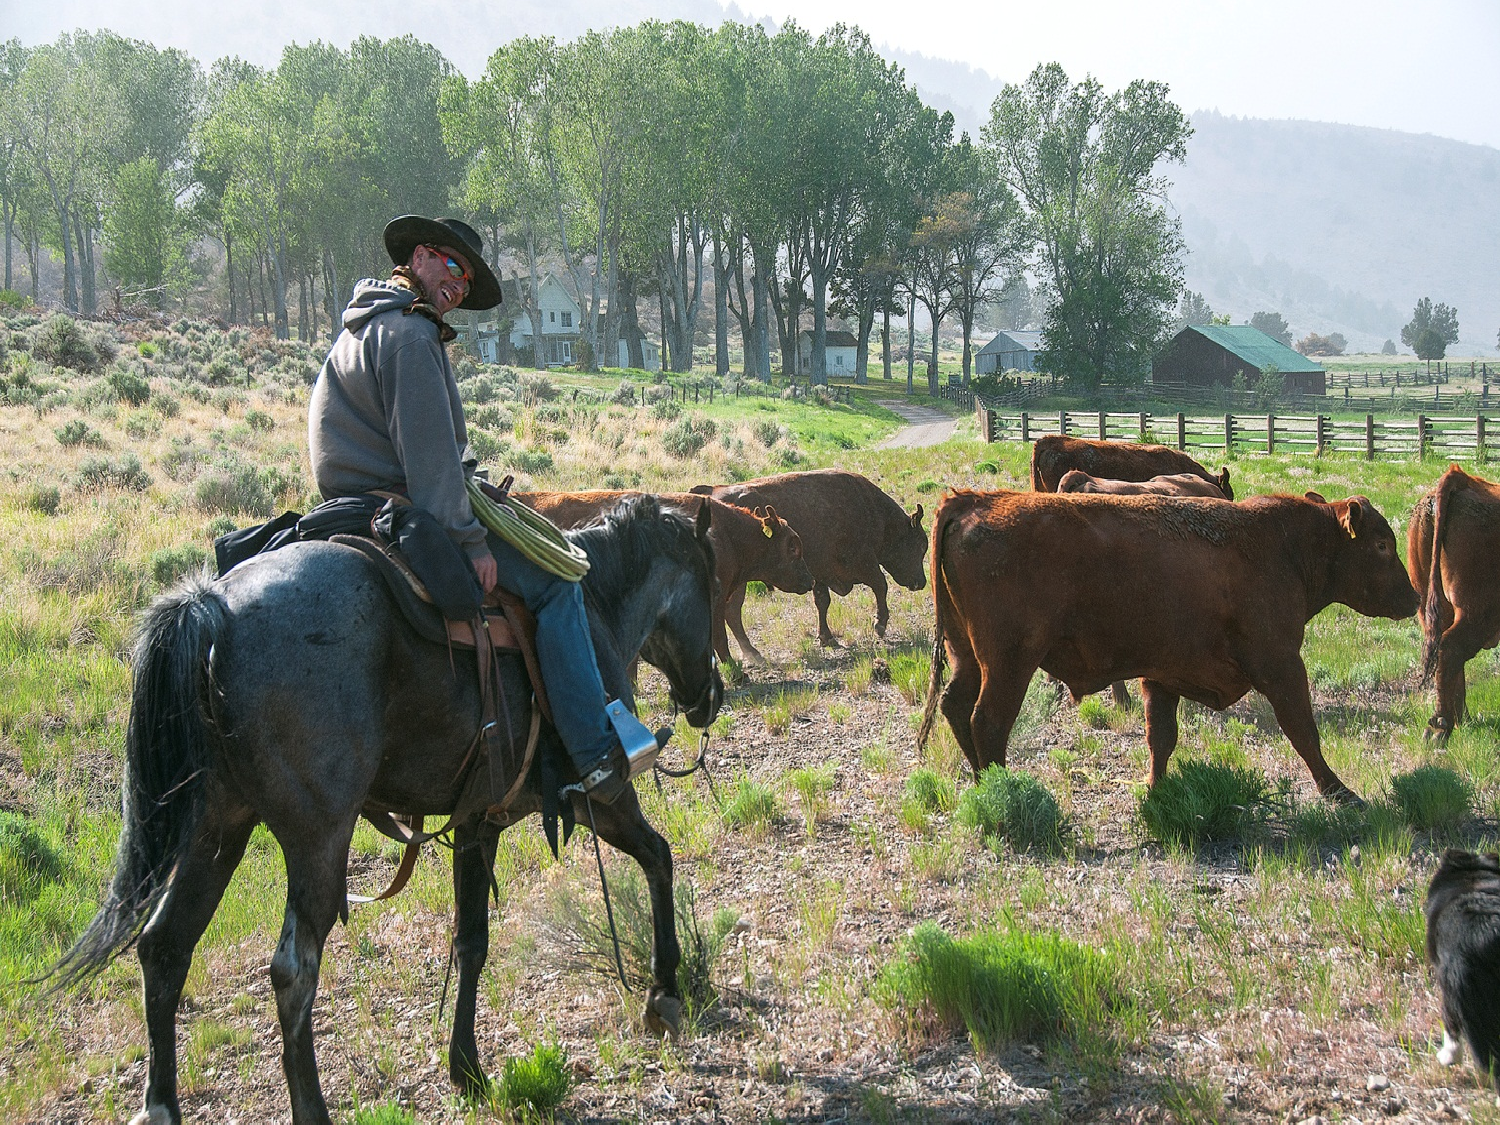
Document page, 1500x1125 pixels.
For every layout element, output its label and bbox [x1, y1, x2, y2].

list [0, 0, 1500, 1125]
